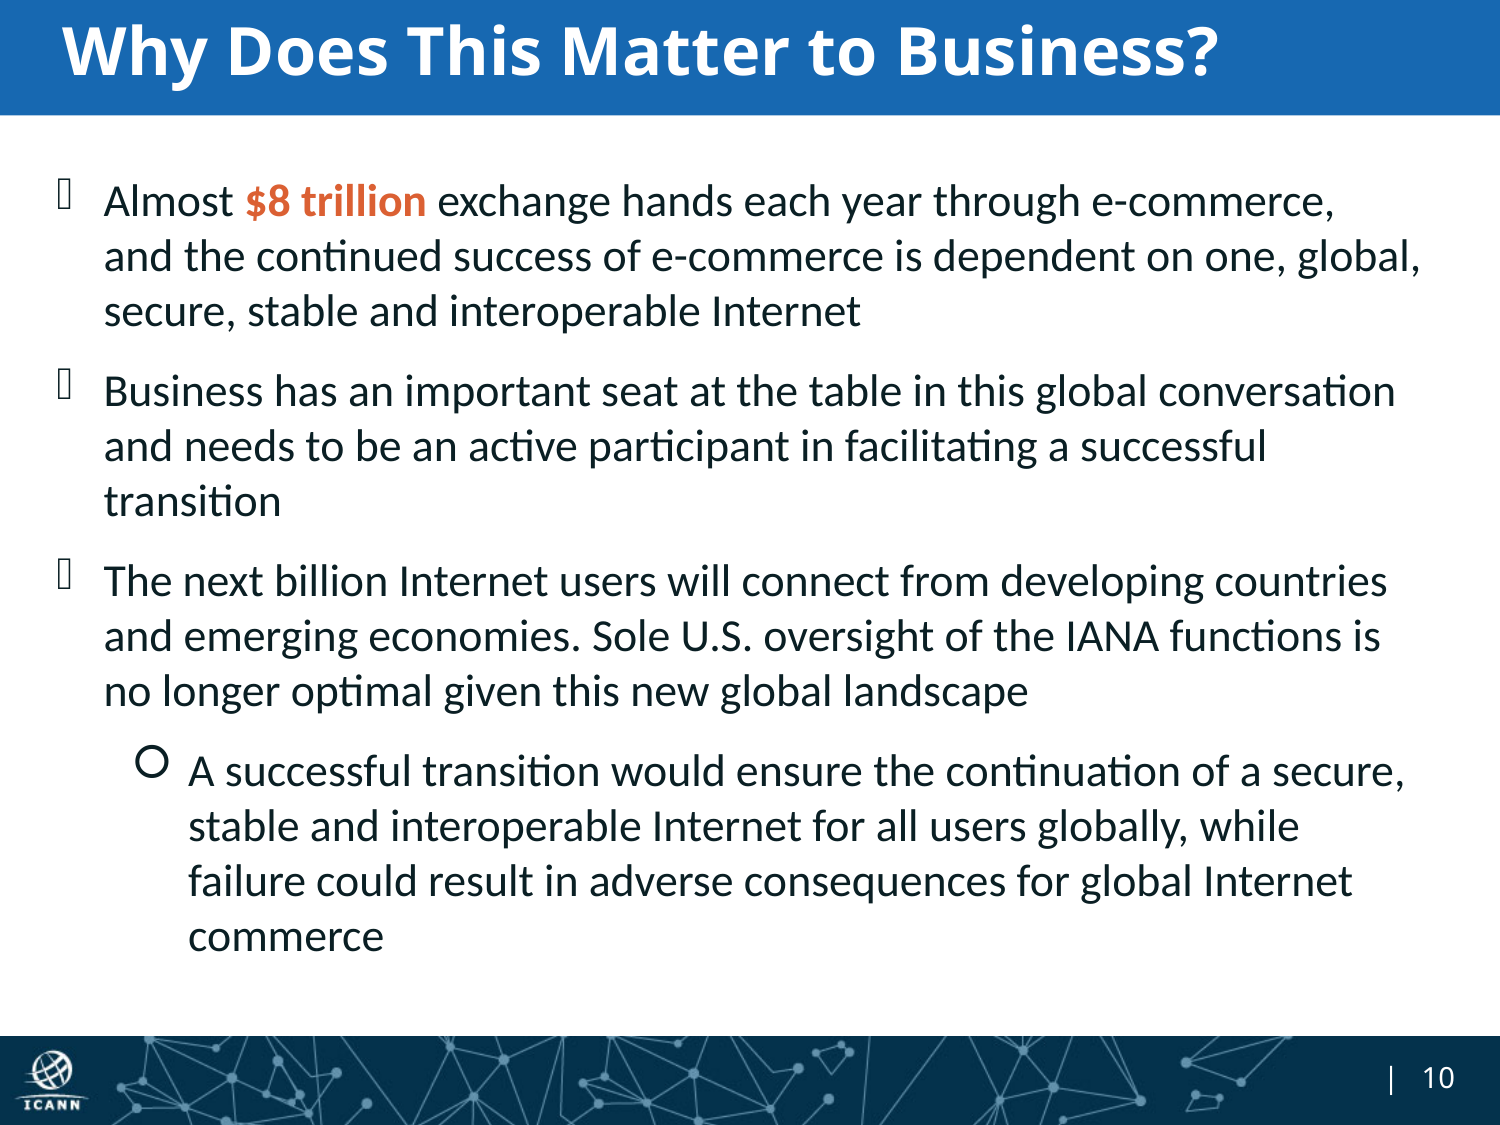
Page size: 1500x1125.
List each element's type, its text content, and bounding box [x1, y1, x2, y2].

picture [0, 1036, 1500, 1125]
text_box Almost $8 trillion exchange hands each year through e-commerce, and the continued success of e-commerce is dependent on one, global, secure, stable and interoperable Internet Business has an important seat at the table in this global conversation and needs to be an active participant in facilitating a successful transition The next billion Internet users will connect from developing countries and emerging economies. Sole U.S. oversight of the IANA functions is no longer optimal given this new global landscape A successful transition would ensure the continuation of a secure, stable and interoperable Internet for all users globally, while failure could result in adverse consequences for global Internet commerce [41, 163, 1443, 968]
title Why Does This Matter to Business? [0, 0, 1500, 116]
